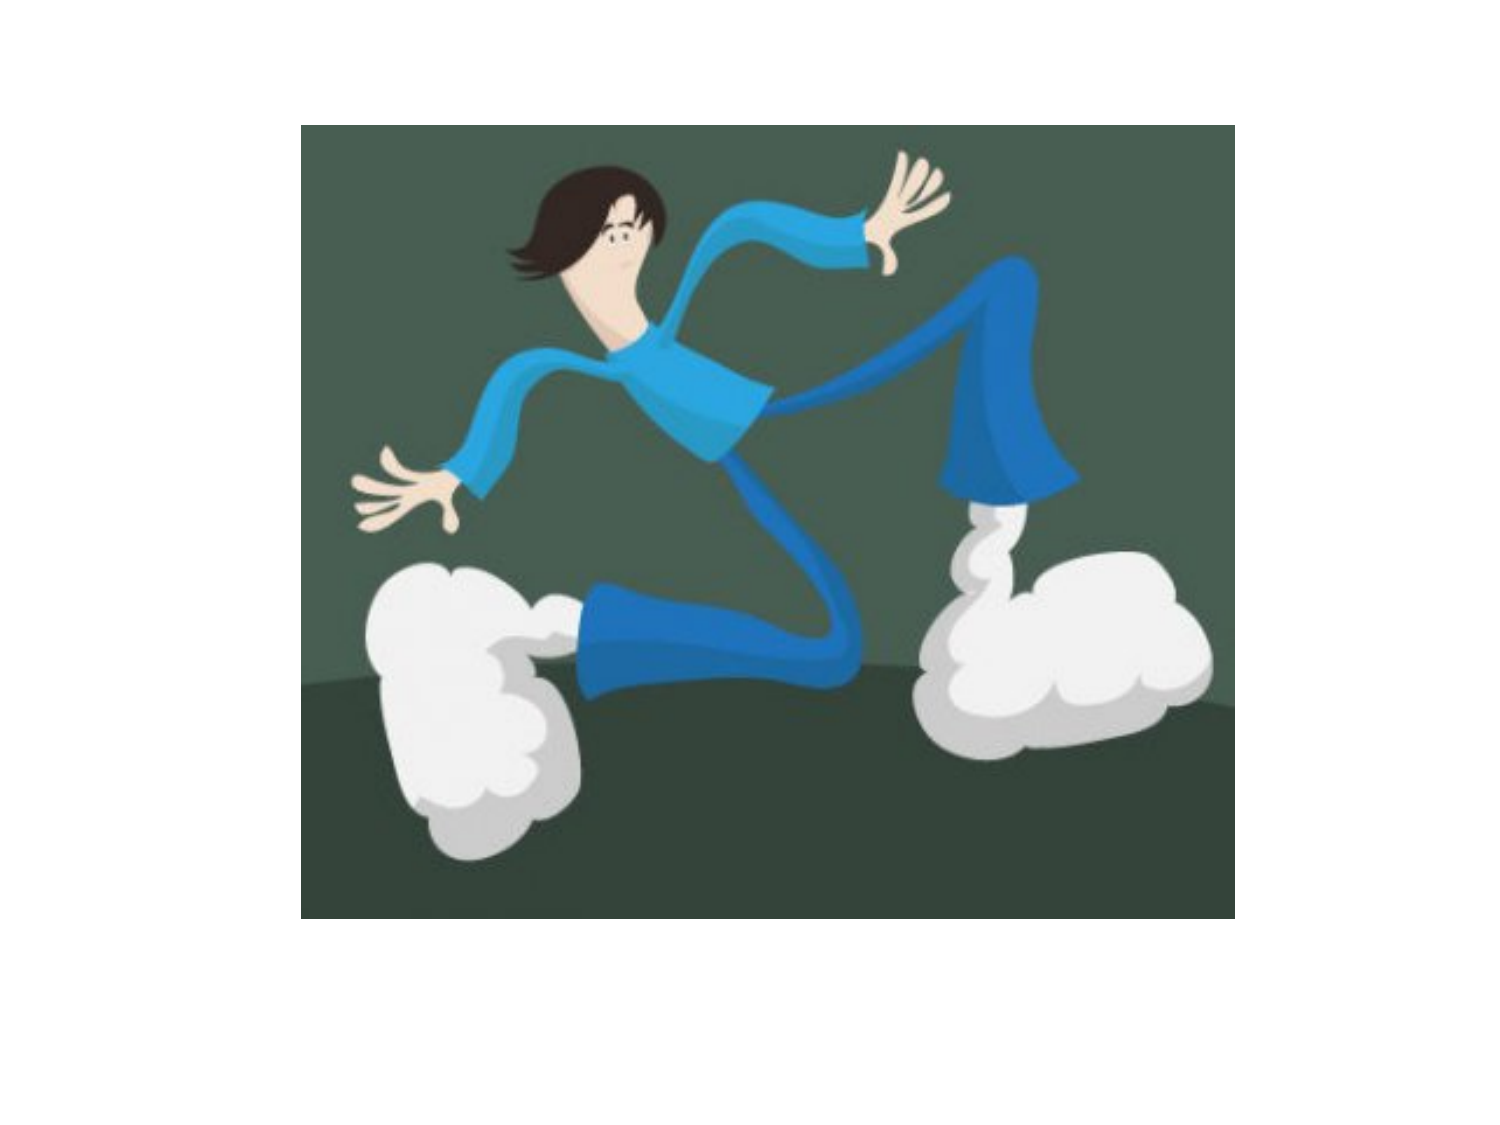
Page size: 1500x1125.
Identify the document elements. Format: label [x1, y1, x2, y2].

picture [300, 125, 1235, 919]
